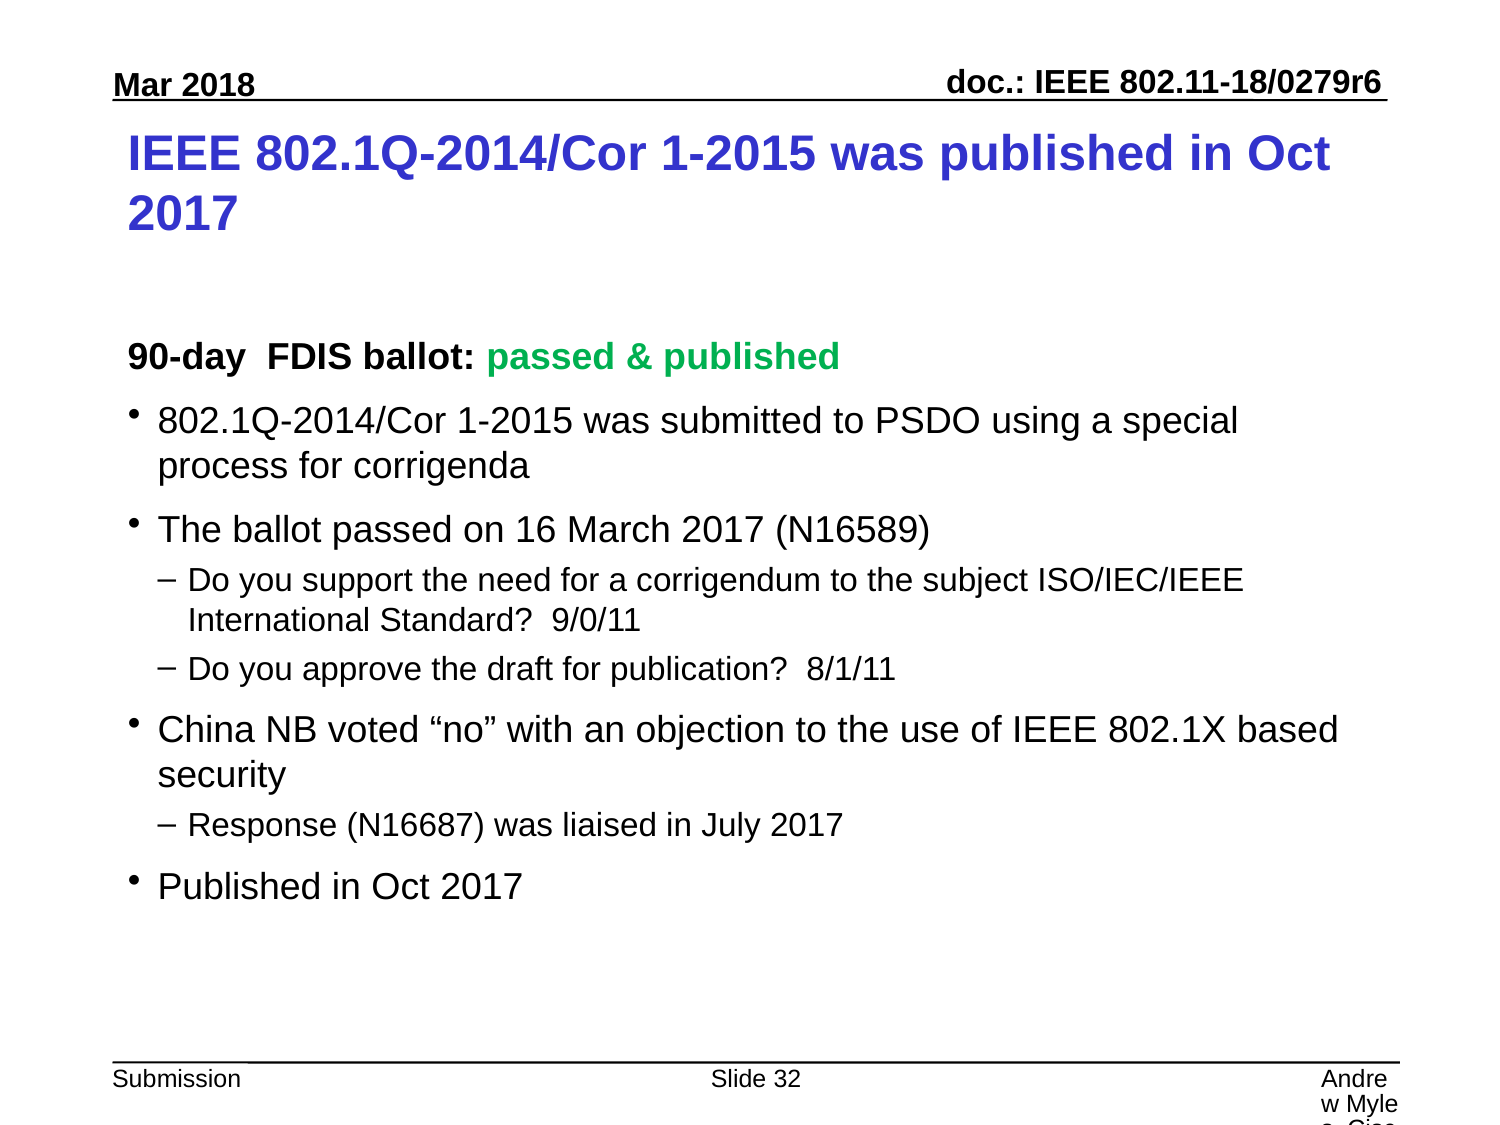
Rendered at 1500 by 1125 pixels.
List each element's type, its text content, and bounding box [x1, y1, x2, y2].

slide_number Slide 32 [709, 1061, 803, 1093]
list 90-day FDIS ballot: passed & published 802.1Q-2014/Cor 1-2015 was submitted to PSDO using a special process for corrigenda The ballot passed on 16 March 2017 (N16589) Do you support the need for a corrigendum to the subject ISO/IEC/IEEE International Standard? 9/0/11 Do you approve the draft for publication? 8/1/11 China NB voted “no” with an objection to the use of IEEE 802.1X based security Response (N16687) was liaised in July 2017 Published in Oct 2017 [112, 324, 1388, 1000]
footer Andrew Myles, Cisco [1320, 1061, 1402, 1093]
title IEEE 802.1Q-2014/Cor 1-2015 was published in Oct 2017 [112, 112, 1388, 288]
